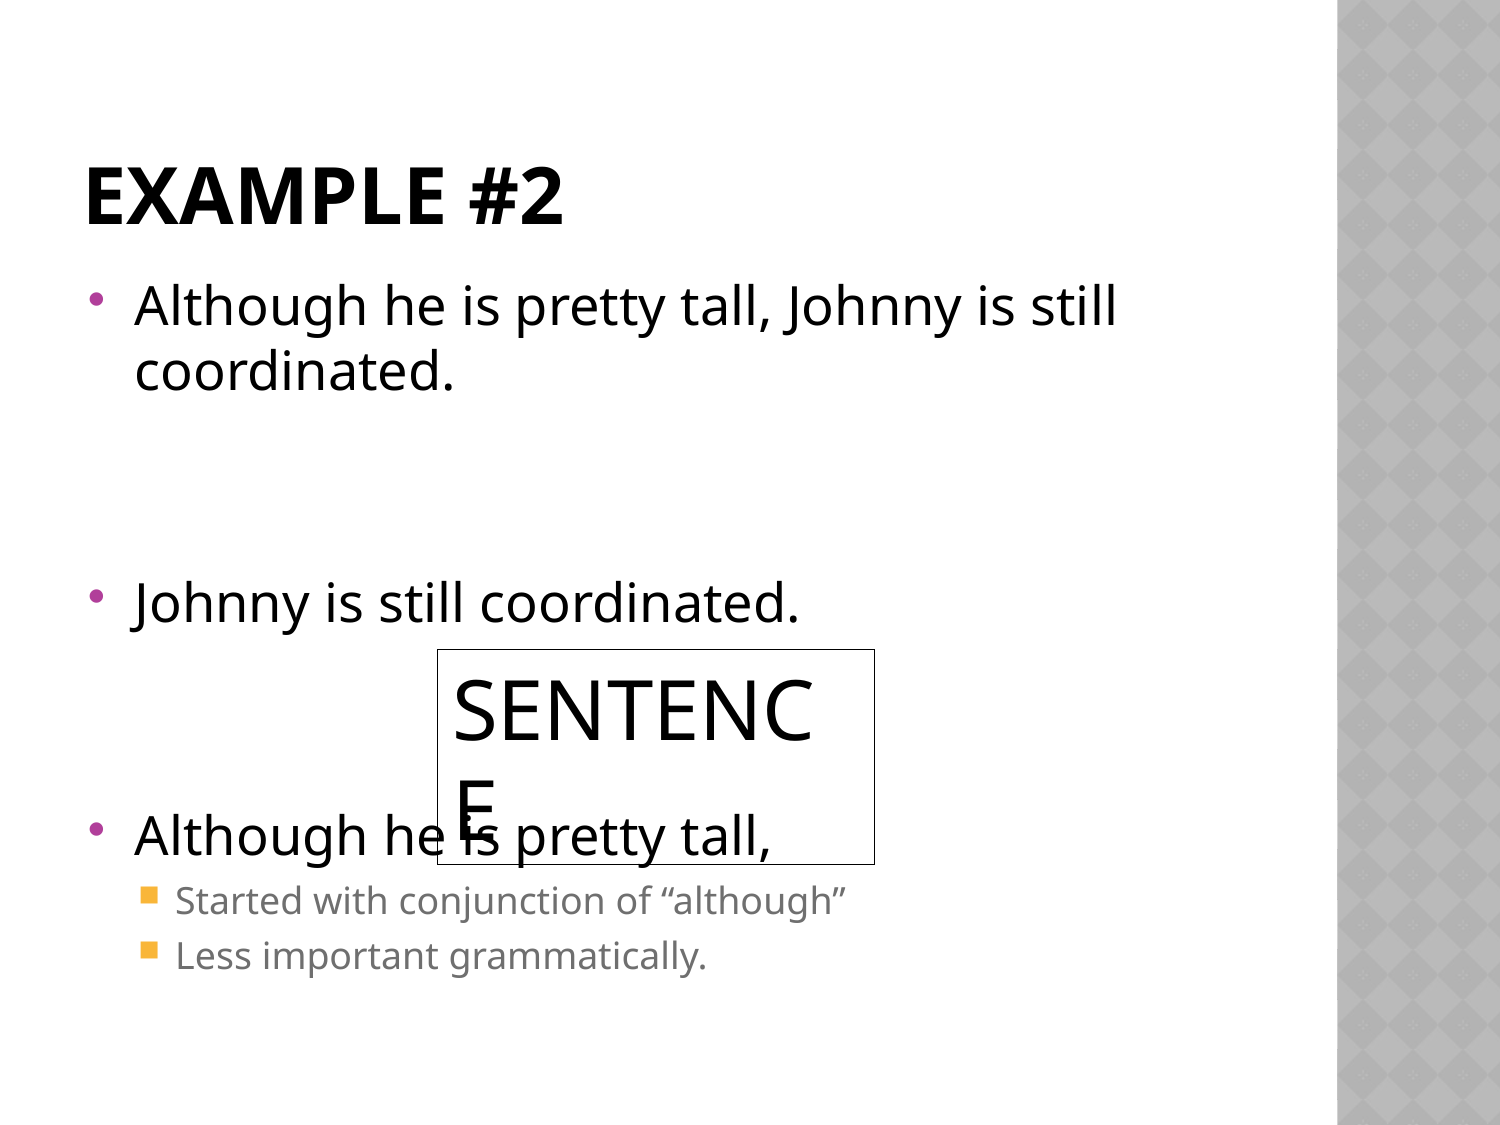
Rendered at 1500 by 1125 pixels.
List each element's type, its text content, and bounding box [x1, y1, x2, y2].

list Although he is pretty tall, Johnny is still coordinated. Johnny is still coordinated. Although he is pretty tall, Started with conjunction of “although” Less important grammatically. [75, 264, 1263, 1059]
title Example #2 [75, 52, 1263, 240]
text_box SENTENCE [437, 649, 875, 865]
